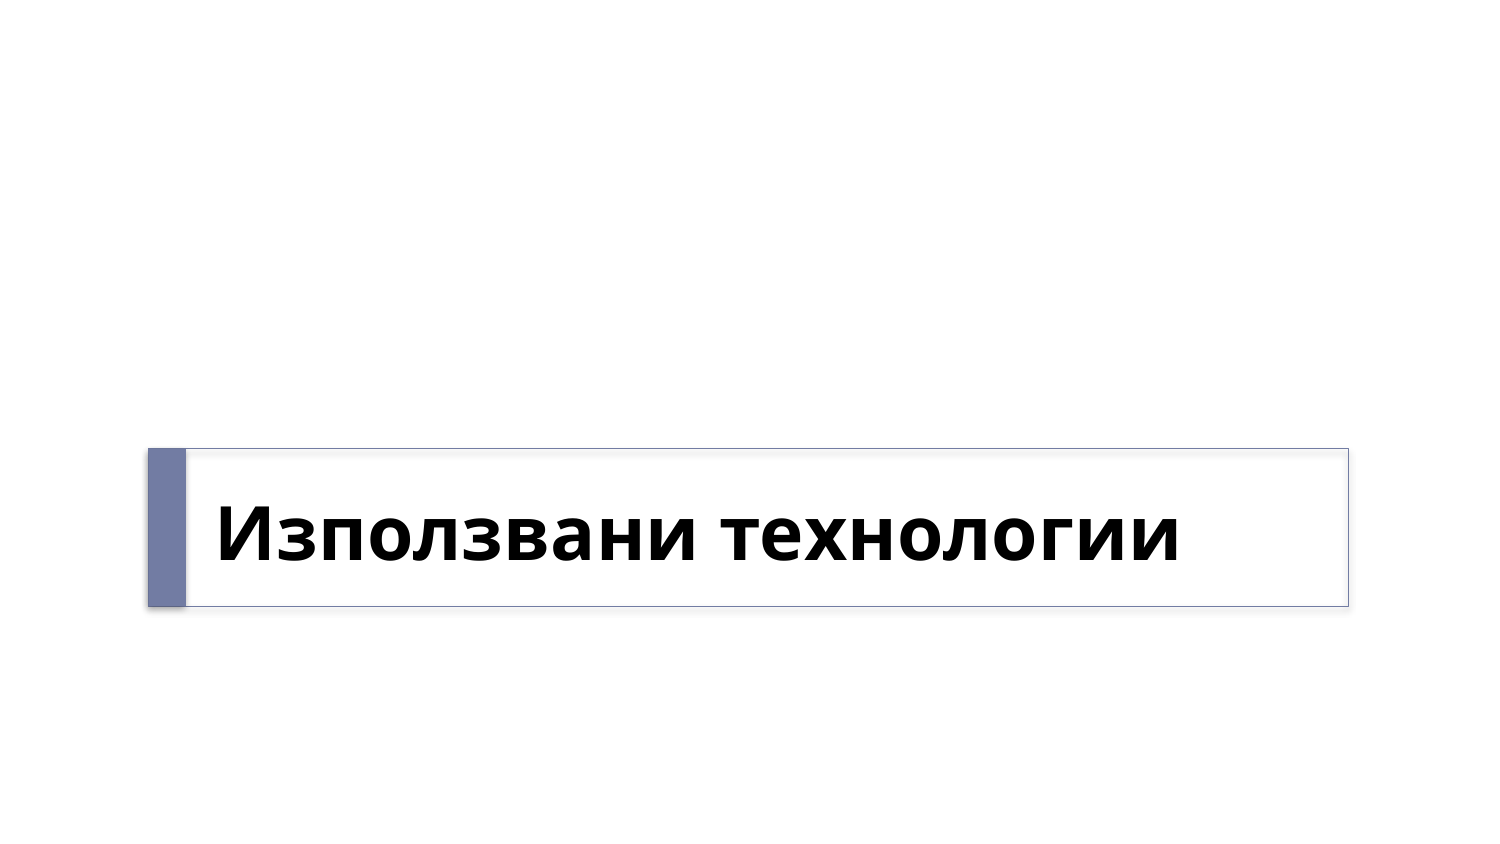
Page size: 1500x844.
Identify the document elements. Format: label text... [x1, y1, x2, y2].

title Използвани технологии [200, 478, 1325, 600]
